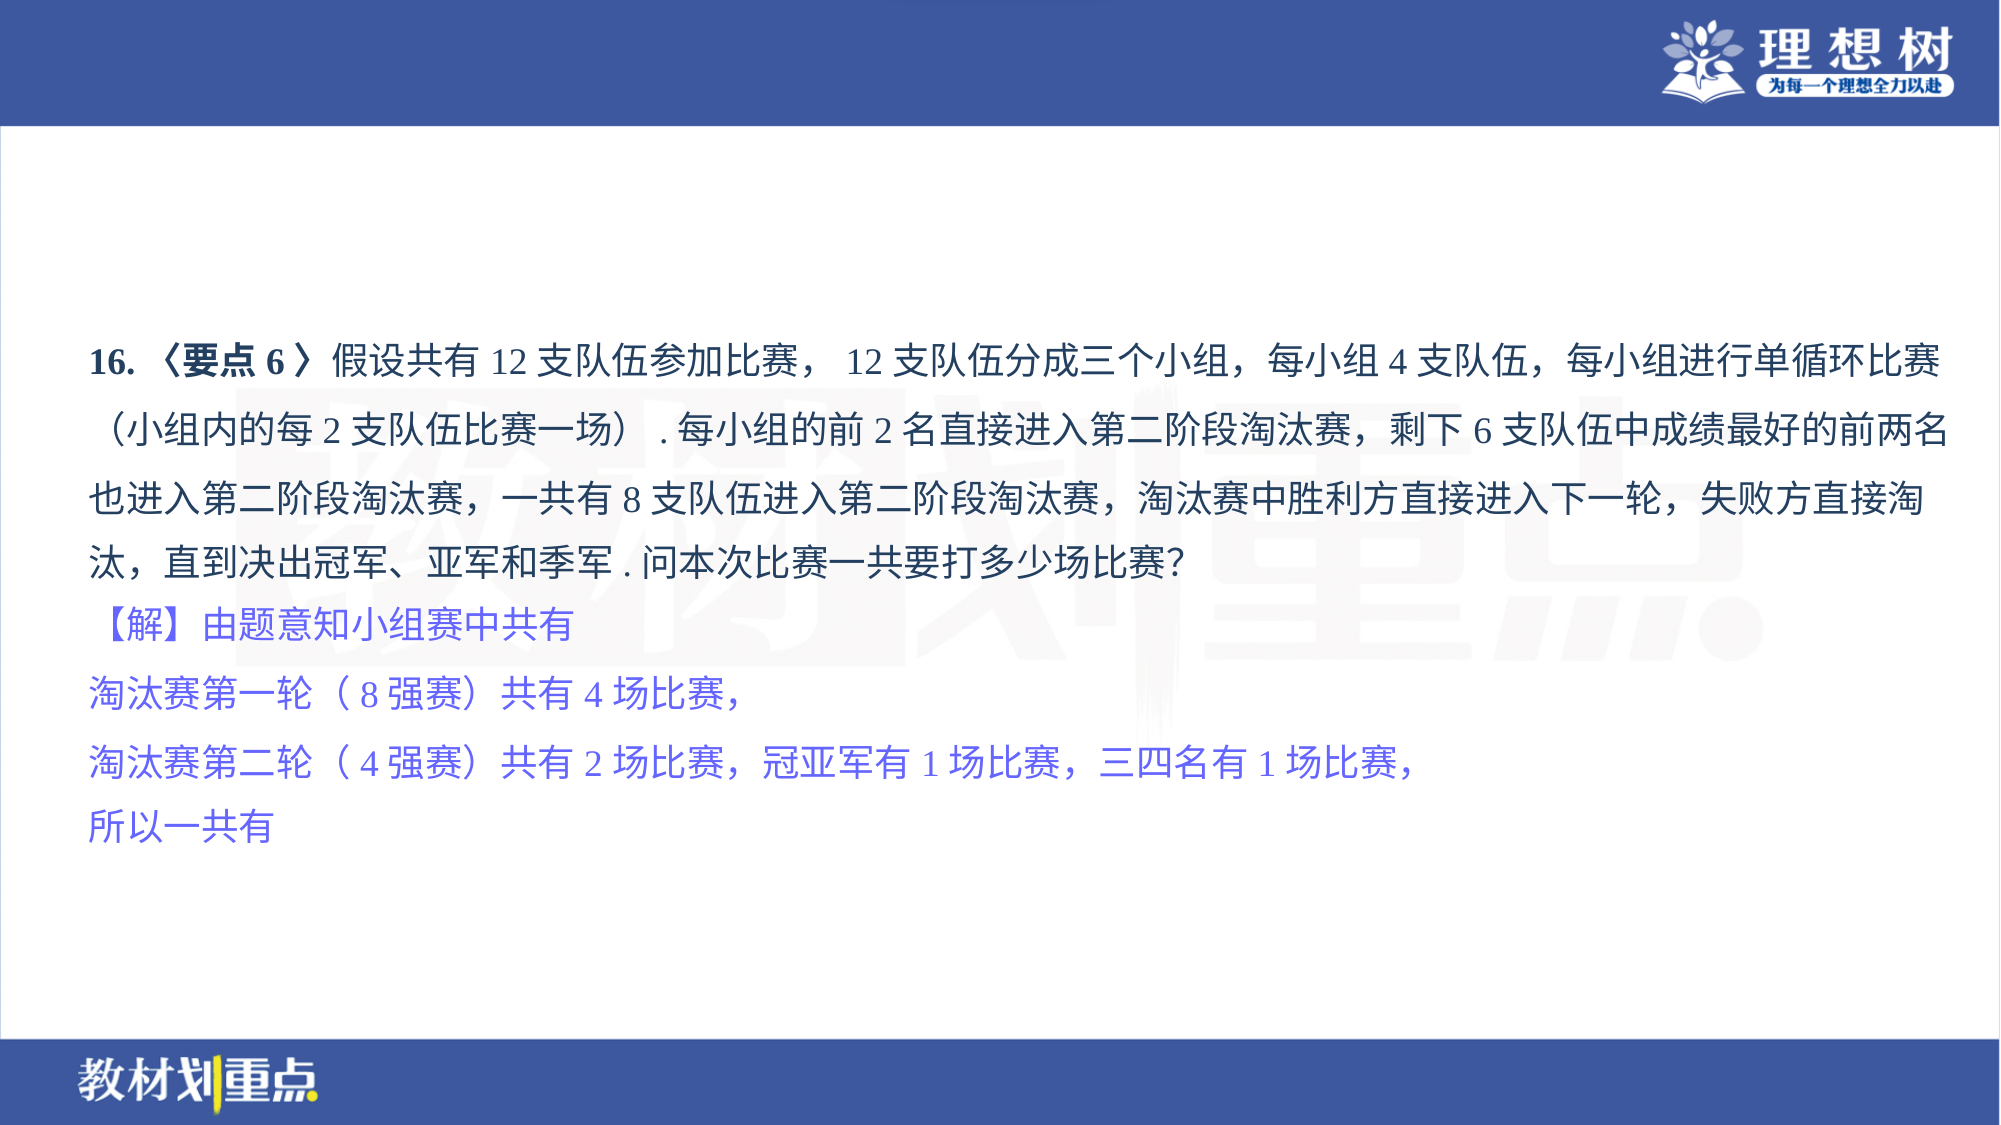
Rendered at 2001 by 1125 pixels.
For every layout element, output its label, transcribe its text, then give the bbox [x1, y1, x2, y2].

text_box 16.〈要点6〉假设共有12支队伍参加比赛，12支队伍分成三个小组，每小组4支队伍，每小组进行单循环比赛 （小组内的每2支队伍比赛一场）.每小组的前2名直接进入第二阶段淘汰赛，剩下6支队伍中成绩最好的前两名 也进入第二阶段淘汰赛，一共有8支队伍进入第二阶段淘汰赛，淘汰赛中胜利方直接进入下一轮，失败方直接淘 汰，直到决出冠军、亚军和季军.问本次比赛一共要打多少场比赛？ [88, 313, 1911, 578]
picture [0, 0, 2000, 1125]
